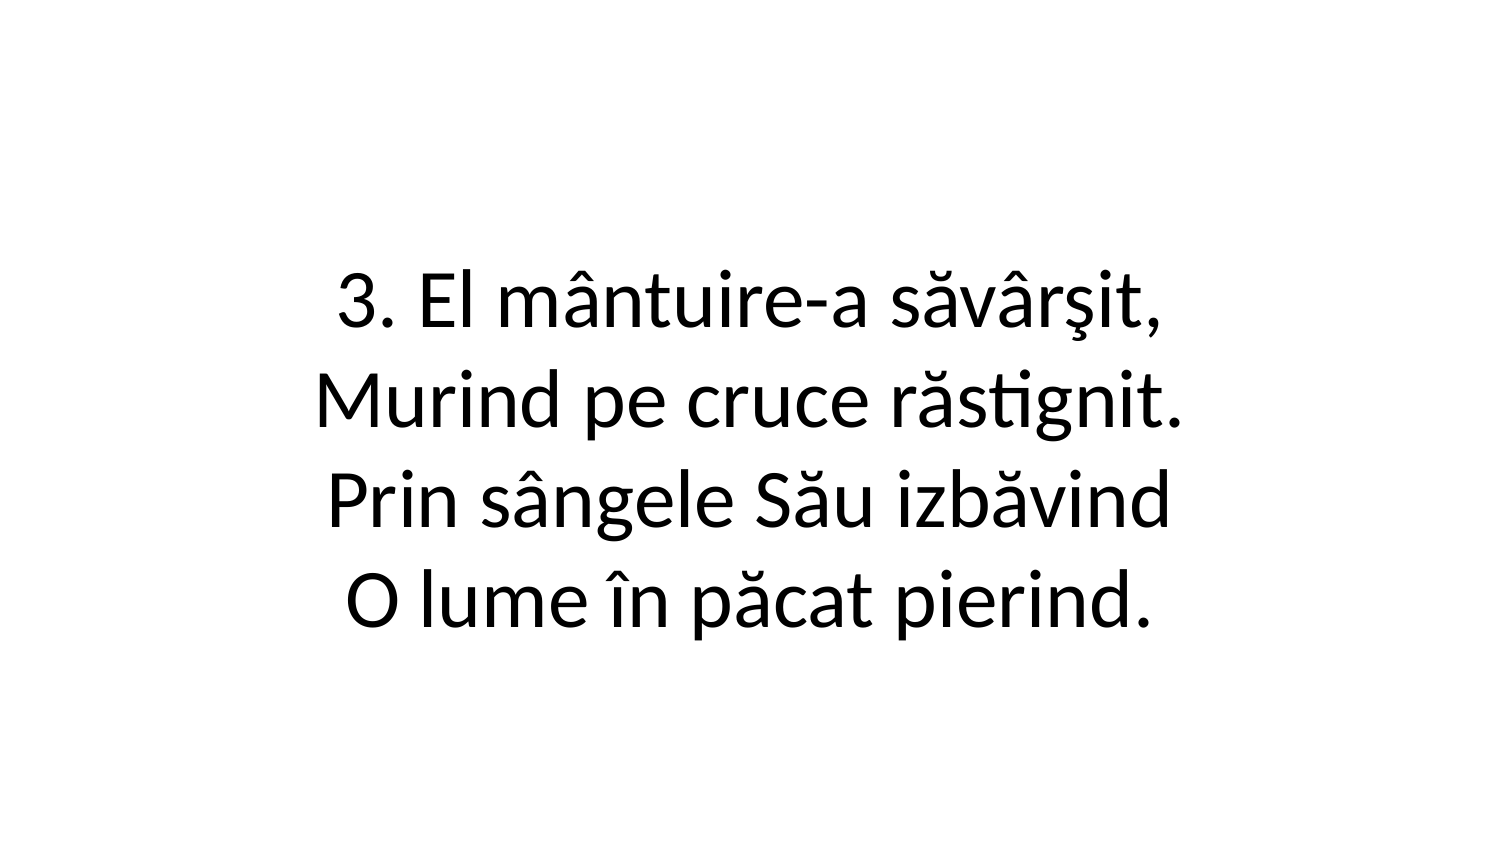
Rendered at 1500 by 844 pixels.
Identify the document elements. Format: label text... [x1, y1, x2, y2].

text_box 3. El mântuire-a săvârşit, Murind pe cruce răstignit. Prin sângele Său izbăvind O lume în păcat pierind. [298, 192, 1202, 652]
